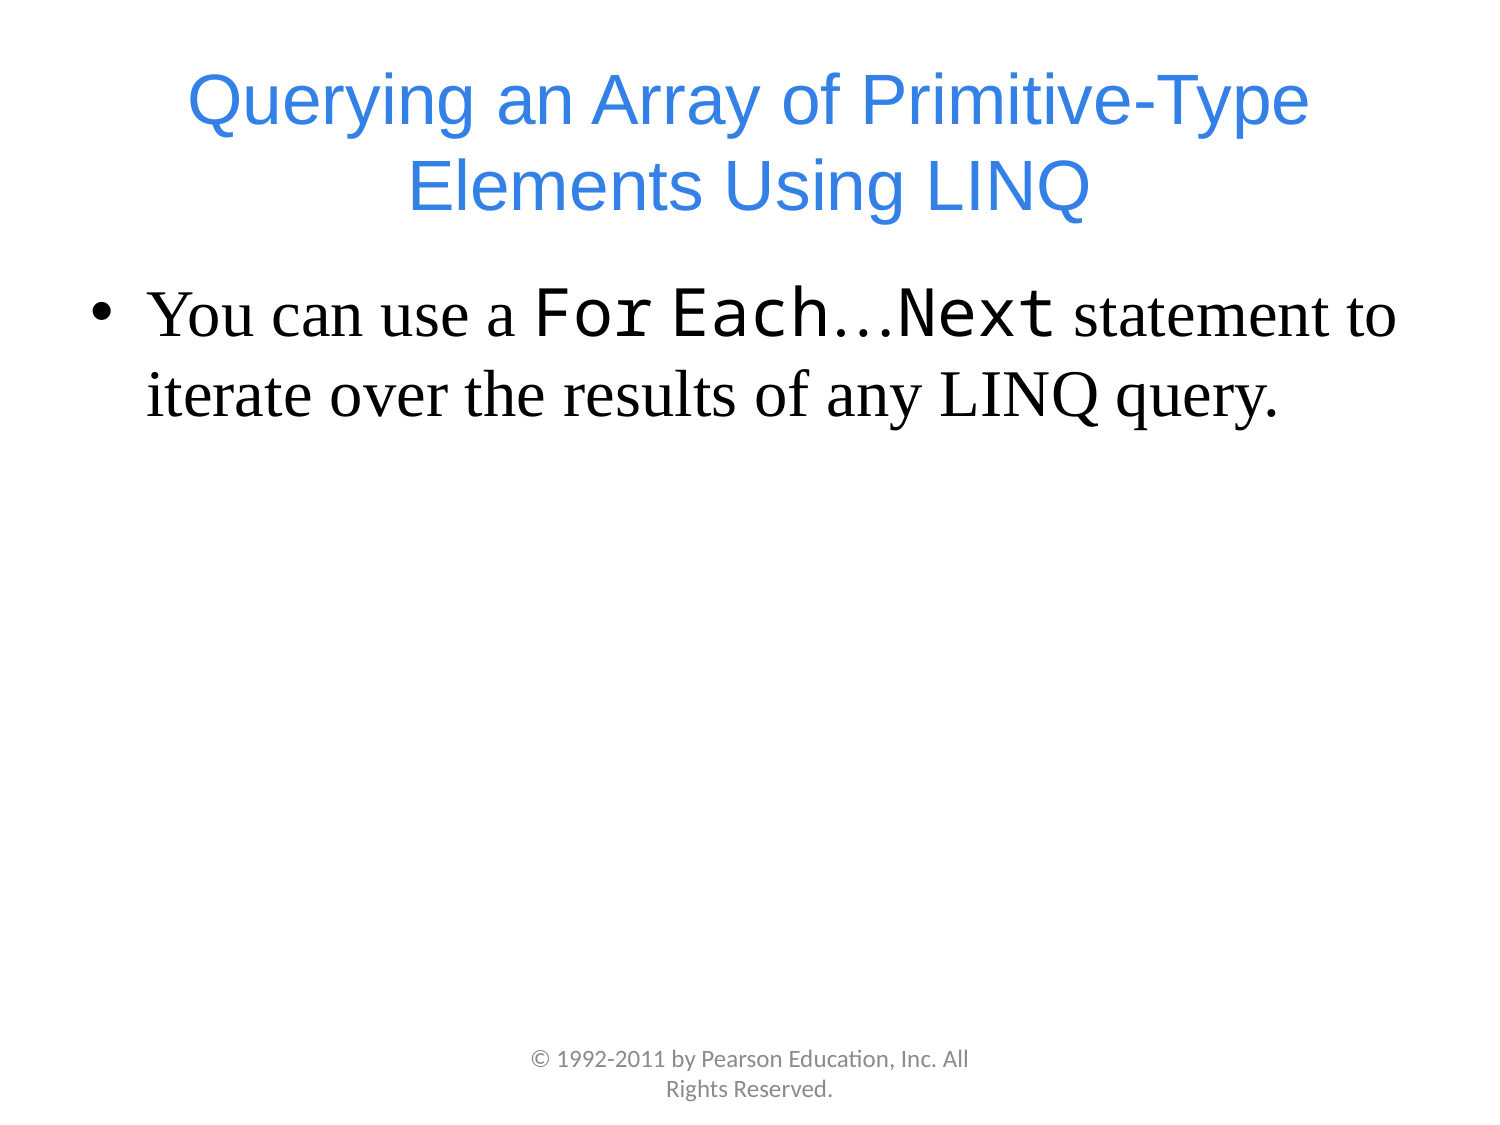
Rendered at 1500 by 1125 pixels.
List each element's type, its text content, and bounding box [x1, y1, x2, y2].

title Querying an Array of Primitive-Type Elements Using LINQ [75, 45, 1425, 233]
footer © 1992-2011 by Pearson Education, Inc. All Rights Reserved. [512, 1042, 988, 1103]
list You can use a For Each…Next statement to iterate over the results of any LINQ query. [75, 262, 1425, 1005]
